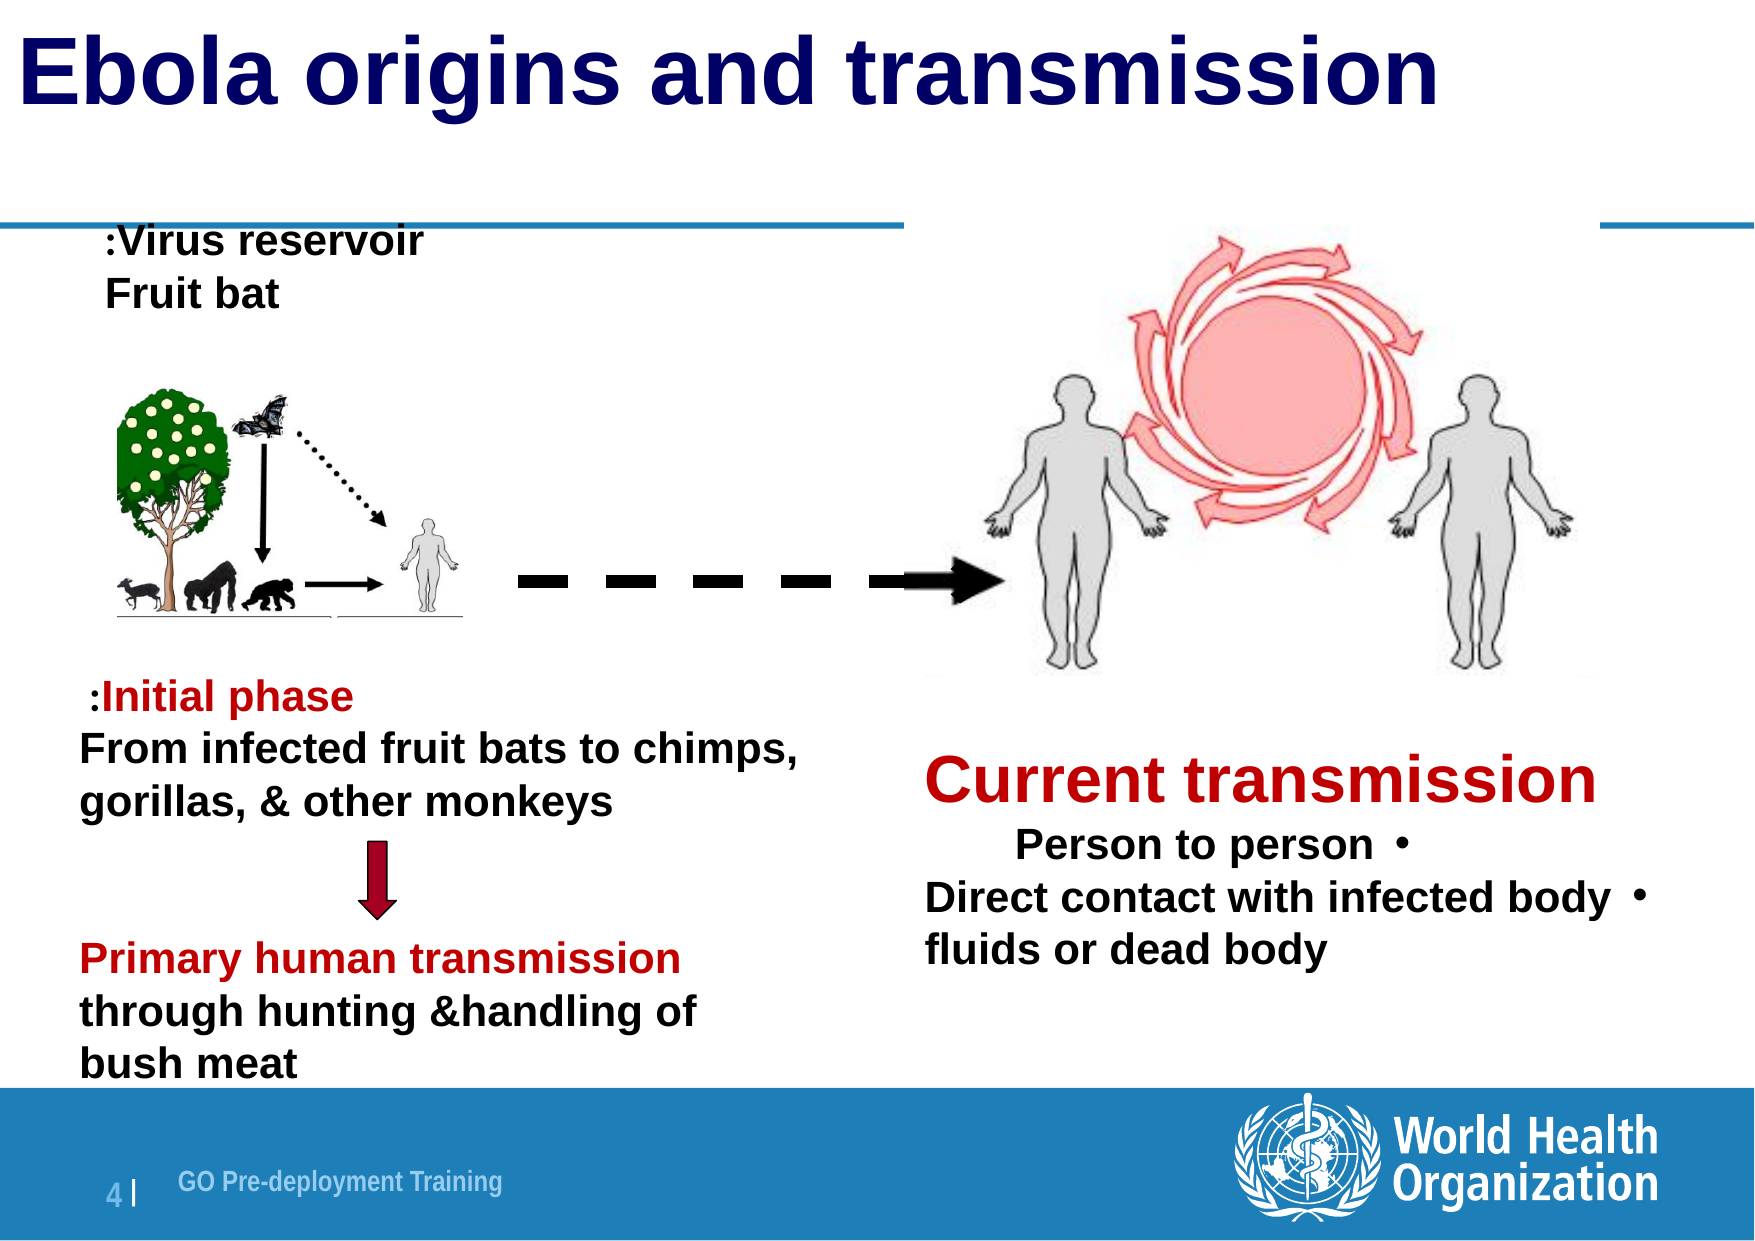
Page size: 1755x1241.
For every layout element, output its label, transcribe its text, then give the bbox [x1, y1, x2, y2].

text_box Initial phase: From infected fruit bats to chimps, gorillas, & other monkeys Primary human transmission through hunting &handling of bush meat [62, 658, 850, 1096]
text_box Virus reservoir: Fruit bat [87, 203, 442, 326]
text_box Ebola origins and transmission [0, 0, 1755, 178]
text_box Current transmission Person to person Direct contact with infected body fluids or dead body [907, 727, 1748, 982]
text_box [358, 841, 397, 920]
picture [904, 190, 1600, 678]
picture [116, 385, 463, 618]
